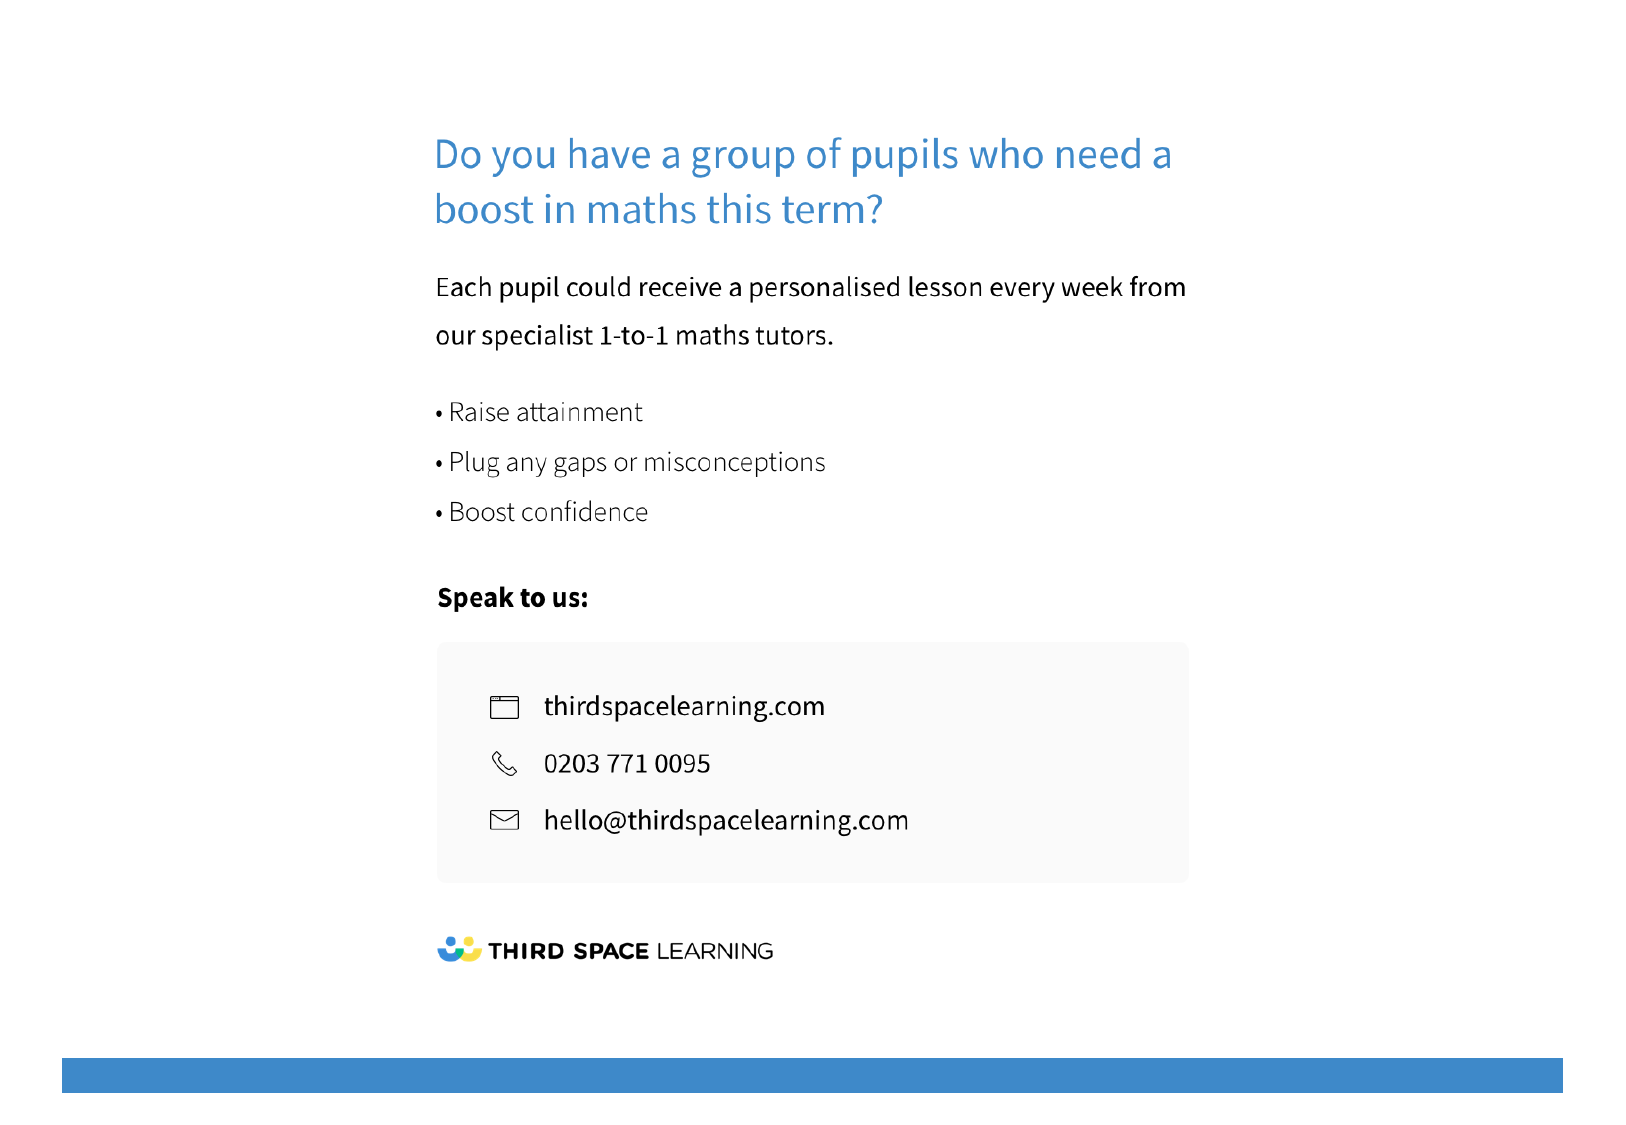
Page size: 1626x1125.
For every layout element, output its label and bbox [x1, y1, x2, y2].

picture [62, 32, 1563, 1093]
